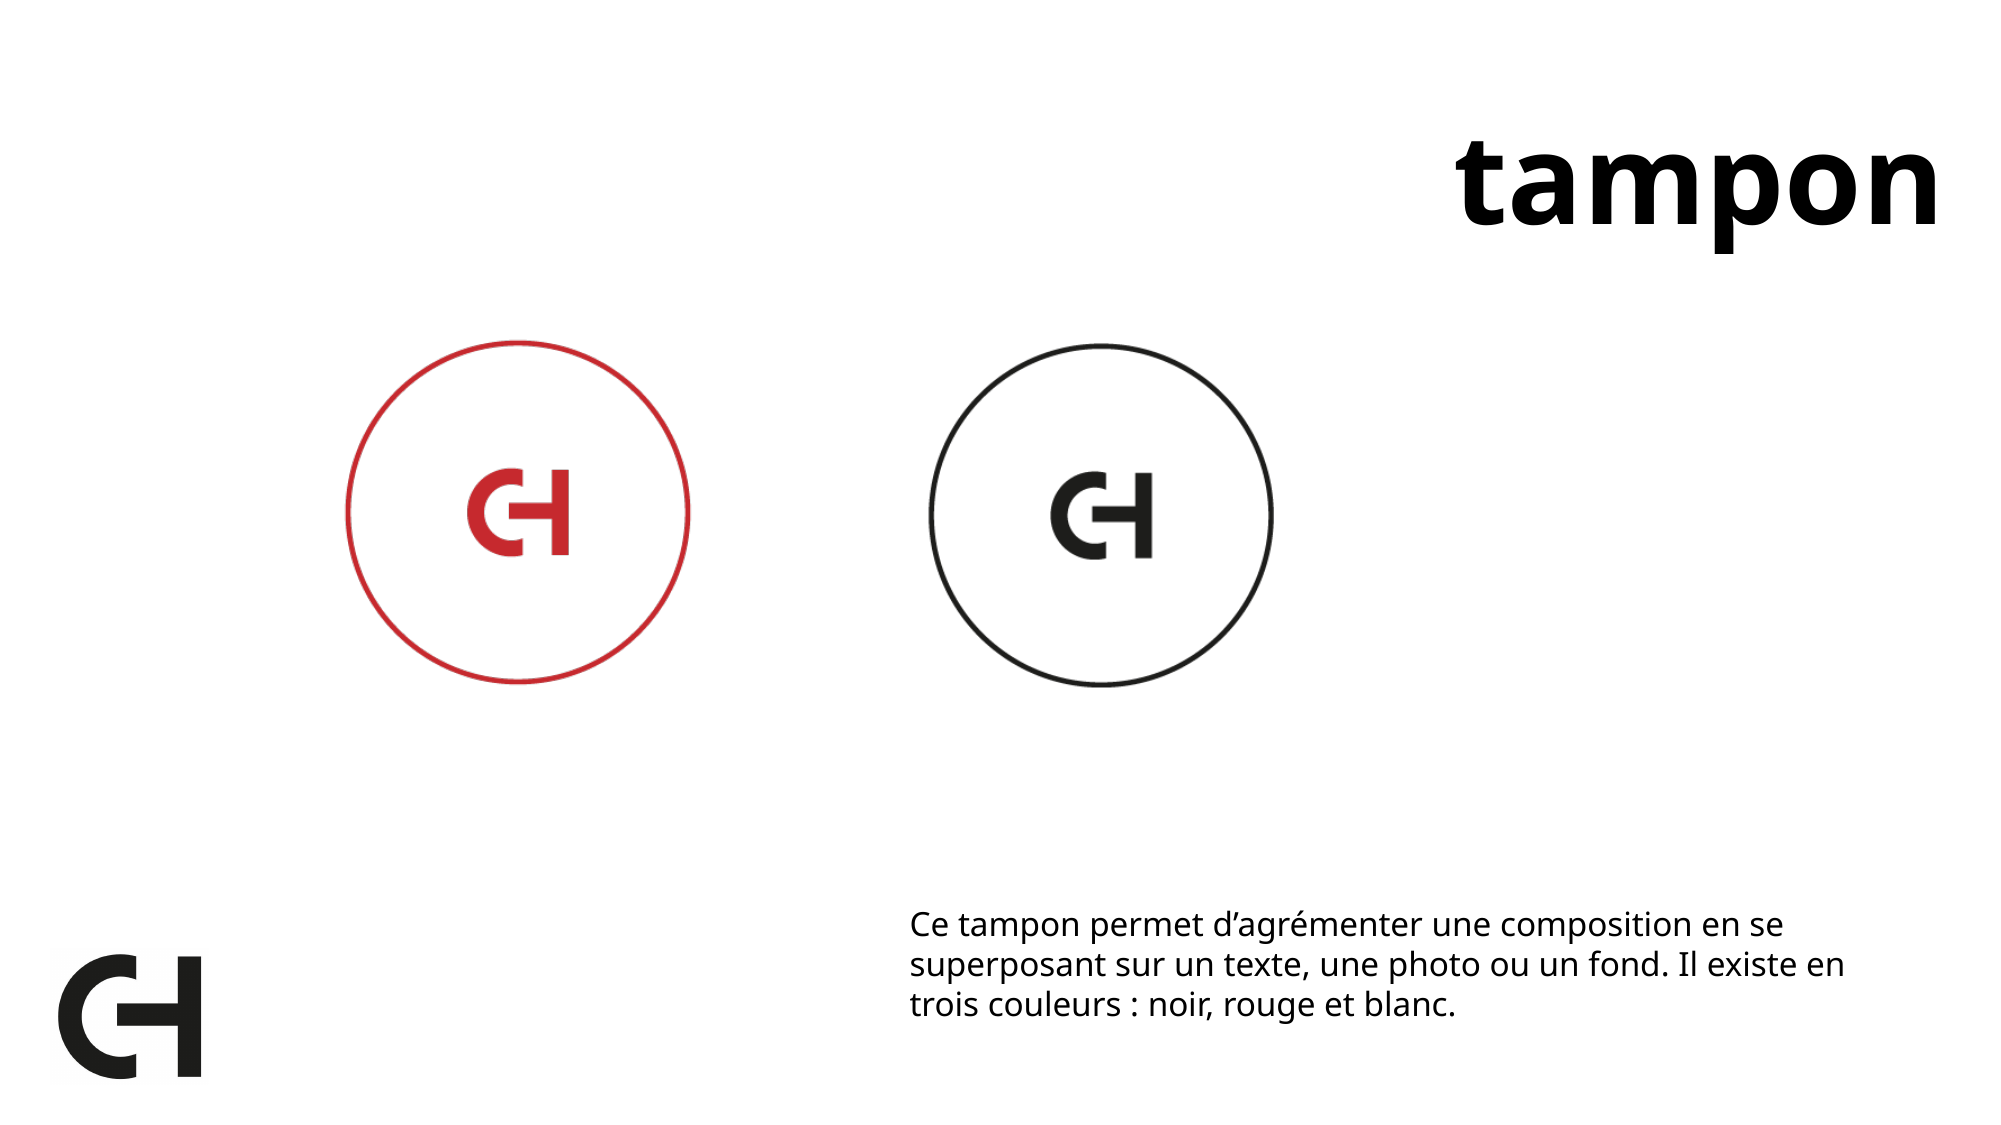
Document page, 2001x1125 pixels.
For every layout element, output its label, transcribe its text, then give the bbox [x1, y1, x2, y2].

picture [923, 333, 1283, 692]
picture [50, 948, 209, 1085]
picture [338, 333, 698, 692]
text_box tampon [0, 92, 1960, 258]
text_box Ce tampon permet d’agrémenter une composition en se superposant sur un texte, une photo ou un fond. Il existe en trois couleurs : noir, rouge et blanc. [894, 896, 1926, 1031]
